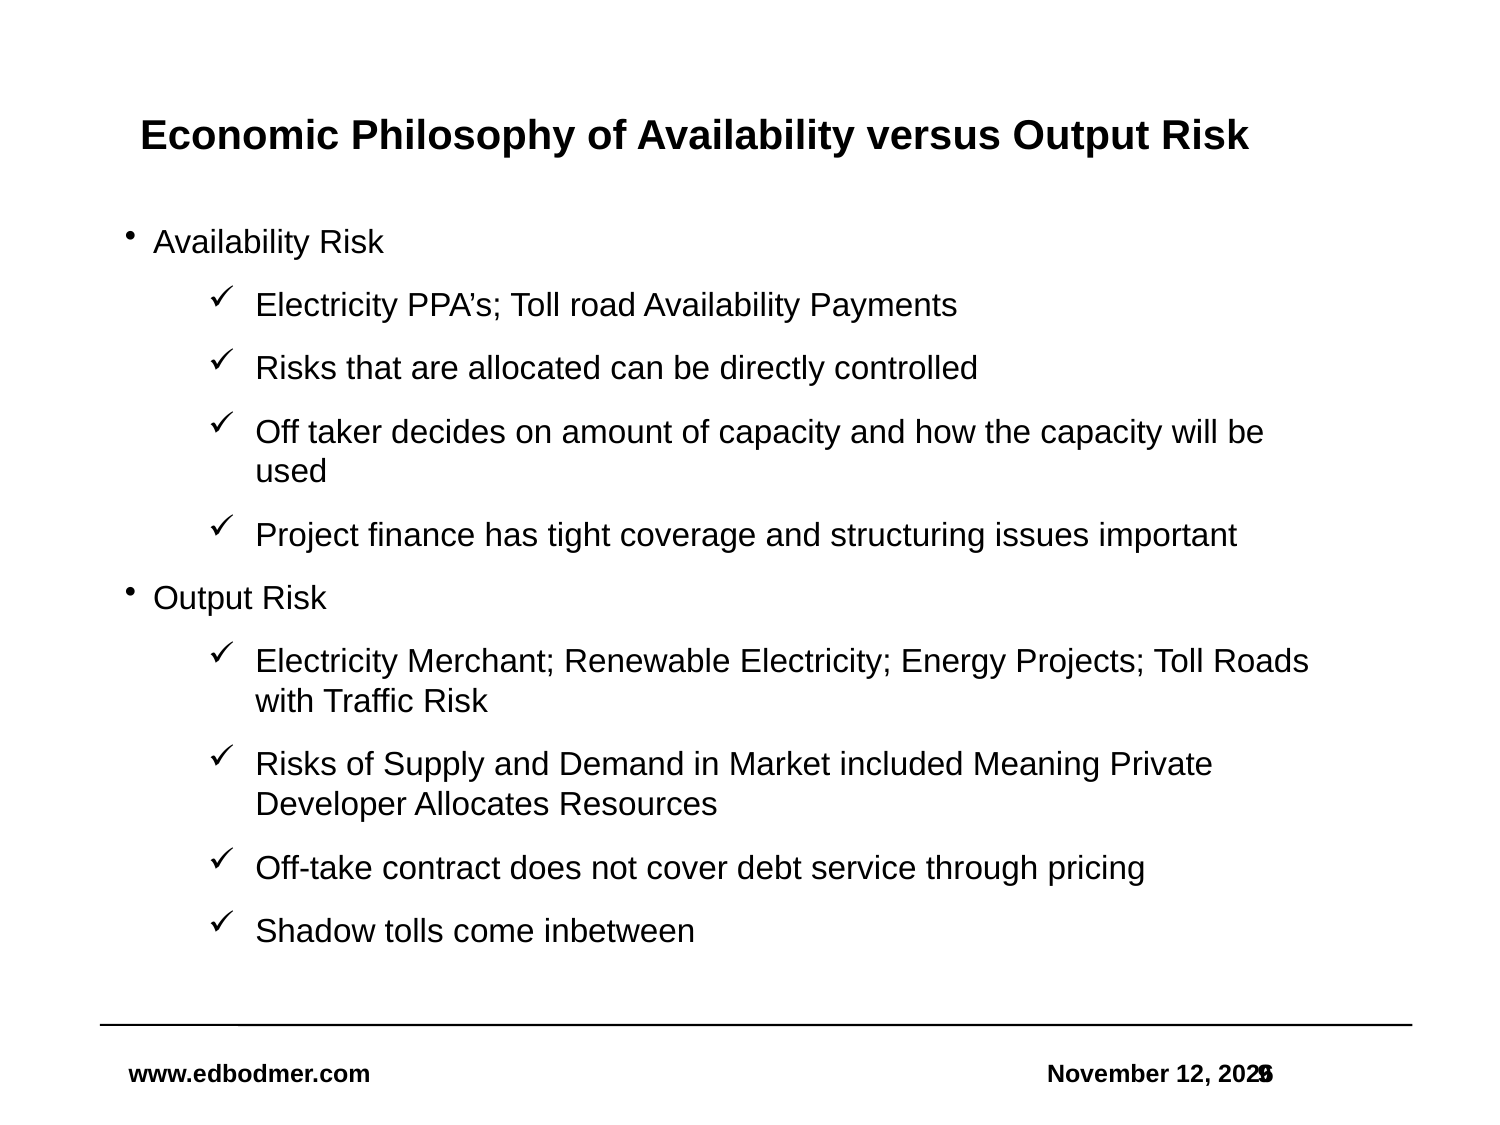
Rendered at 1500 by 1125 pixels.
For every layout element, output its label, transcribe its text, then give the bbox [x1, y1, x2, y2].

title Economic Philosophy of Availability versus Output Risk [124, 99, 1288, 212]
list Availability Risk Electricity PPA’s; Toll road Availability Payments Risks that are allocated can be directly controlled Off taker decides on amount of capacity and how the capacity will be used Project finance has tight coverage and structuring issues important Output Risk Electricity Merchant; Renewable Electricity; Energy Projects; Toll Roads with Traffic Risk Risks of Supply and Demand in Market included Meaning Private Developer Allocates Resources Off-take contract does not cover debt service through pricing Shadow tolls come inbetween [99, 212, 1351, 963]
